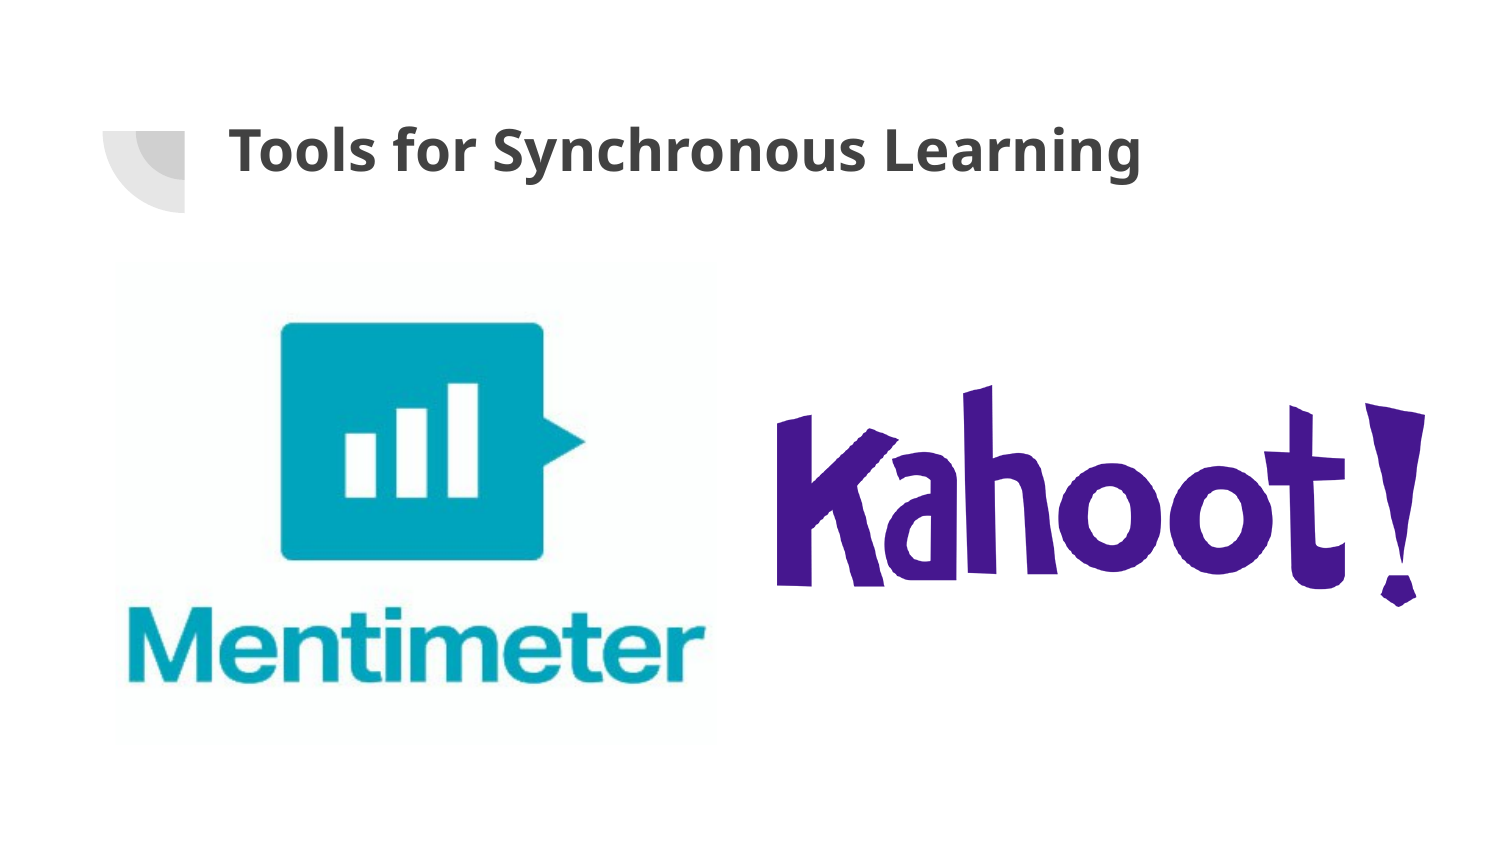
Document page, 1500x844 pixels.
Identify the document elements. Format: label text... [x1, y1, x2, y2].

title Tools for Synchronous Learning [213, 98, 1368, 263]
picture [777, 385, 1425, 607]
picture [115, 261, 718, 746]
